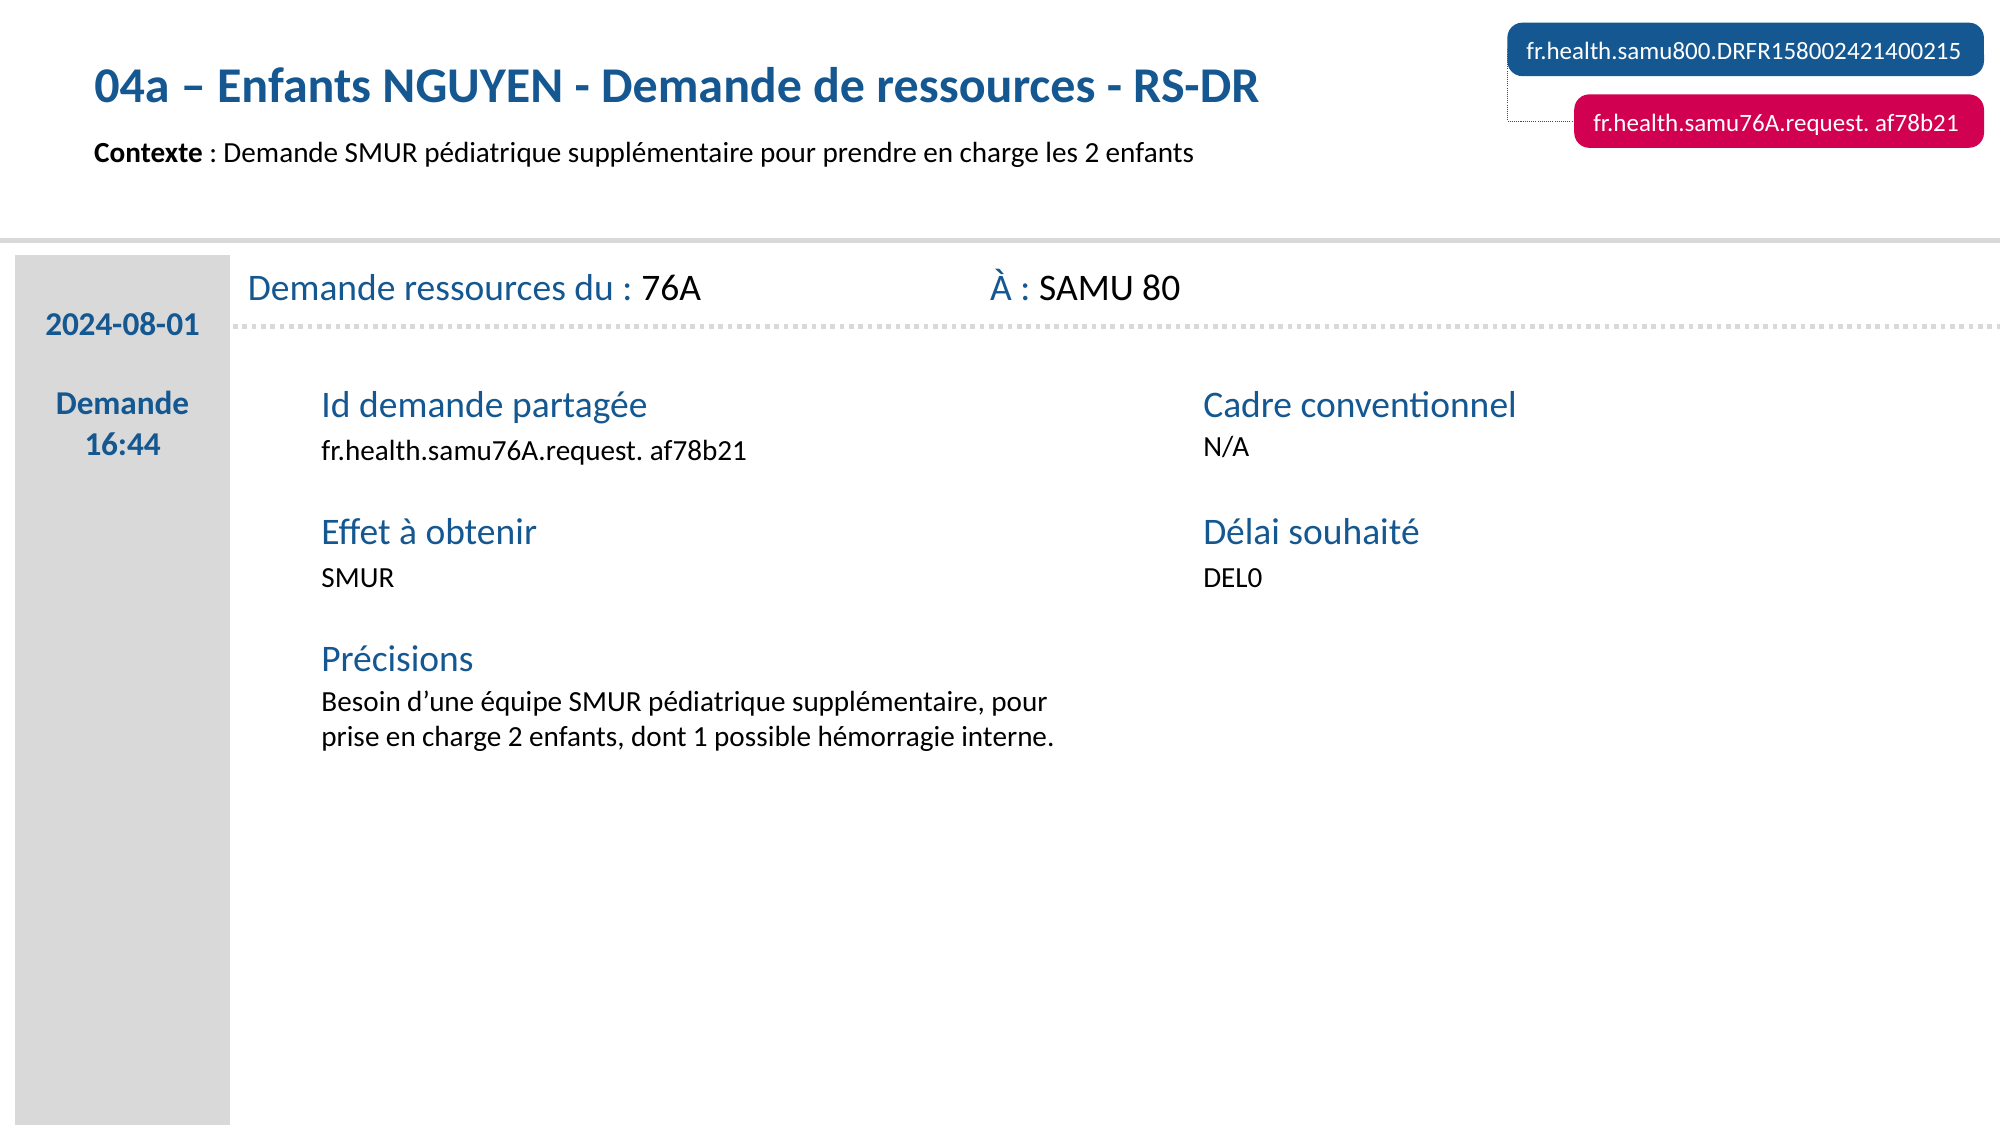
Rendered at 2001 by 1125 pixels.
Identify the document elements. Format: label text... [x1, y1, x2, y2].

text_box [1507, 49, 1575, 122]
text_box Cadre conventionnel [1188, 372, 1554, 419]
text_box Id demande partagée [306, 372, 900, 424]
text_box DEL0 [1188, 550, 1861, 601]
text_box Contexte : Demande SMUR pédiatrique supplémentaire pour prendre en charge les 2 enfants [79, 126, 1481, 176]
text_box SMUR [306, 550, 958, 601]
text_box fr.health.samu76A.request. af78b21 [1574, 94, 1985, 148]
text_box Délai souhaité [1188, 499, 1526, 550]
text_box Besoin d’une équipe SMUR pédiatrique supplémentaire, pour prise en charge 2 enfants, dont 1 possible hémorragie interne. [306, 674, 1080, 760]
text_box N/A [1188, 419, 1861, 470]
text_box 2024-08-01 Demande 16:44 [15, 255, 230, 1125]
text_box Demande ressources du : 76A [233, 256, 735, 316]
text_box fr.health.samu76A.request. af78b21 [306, 424, 958, 474]
text_box À : SAMU 80 [834, 256, 1337, 316]
text_box fr.health.samu800.DRFR158002421400215 [1507, 22, 1985, 77]
text_box Effet à obtenir [306, 499, 900, 550]
text_box Précisions [306, 626, 649, 674]
text_box 04a – Enfants NGUYEN - Demande de ressources - RS-DR [79, 45, 1507, 121]
